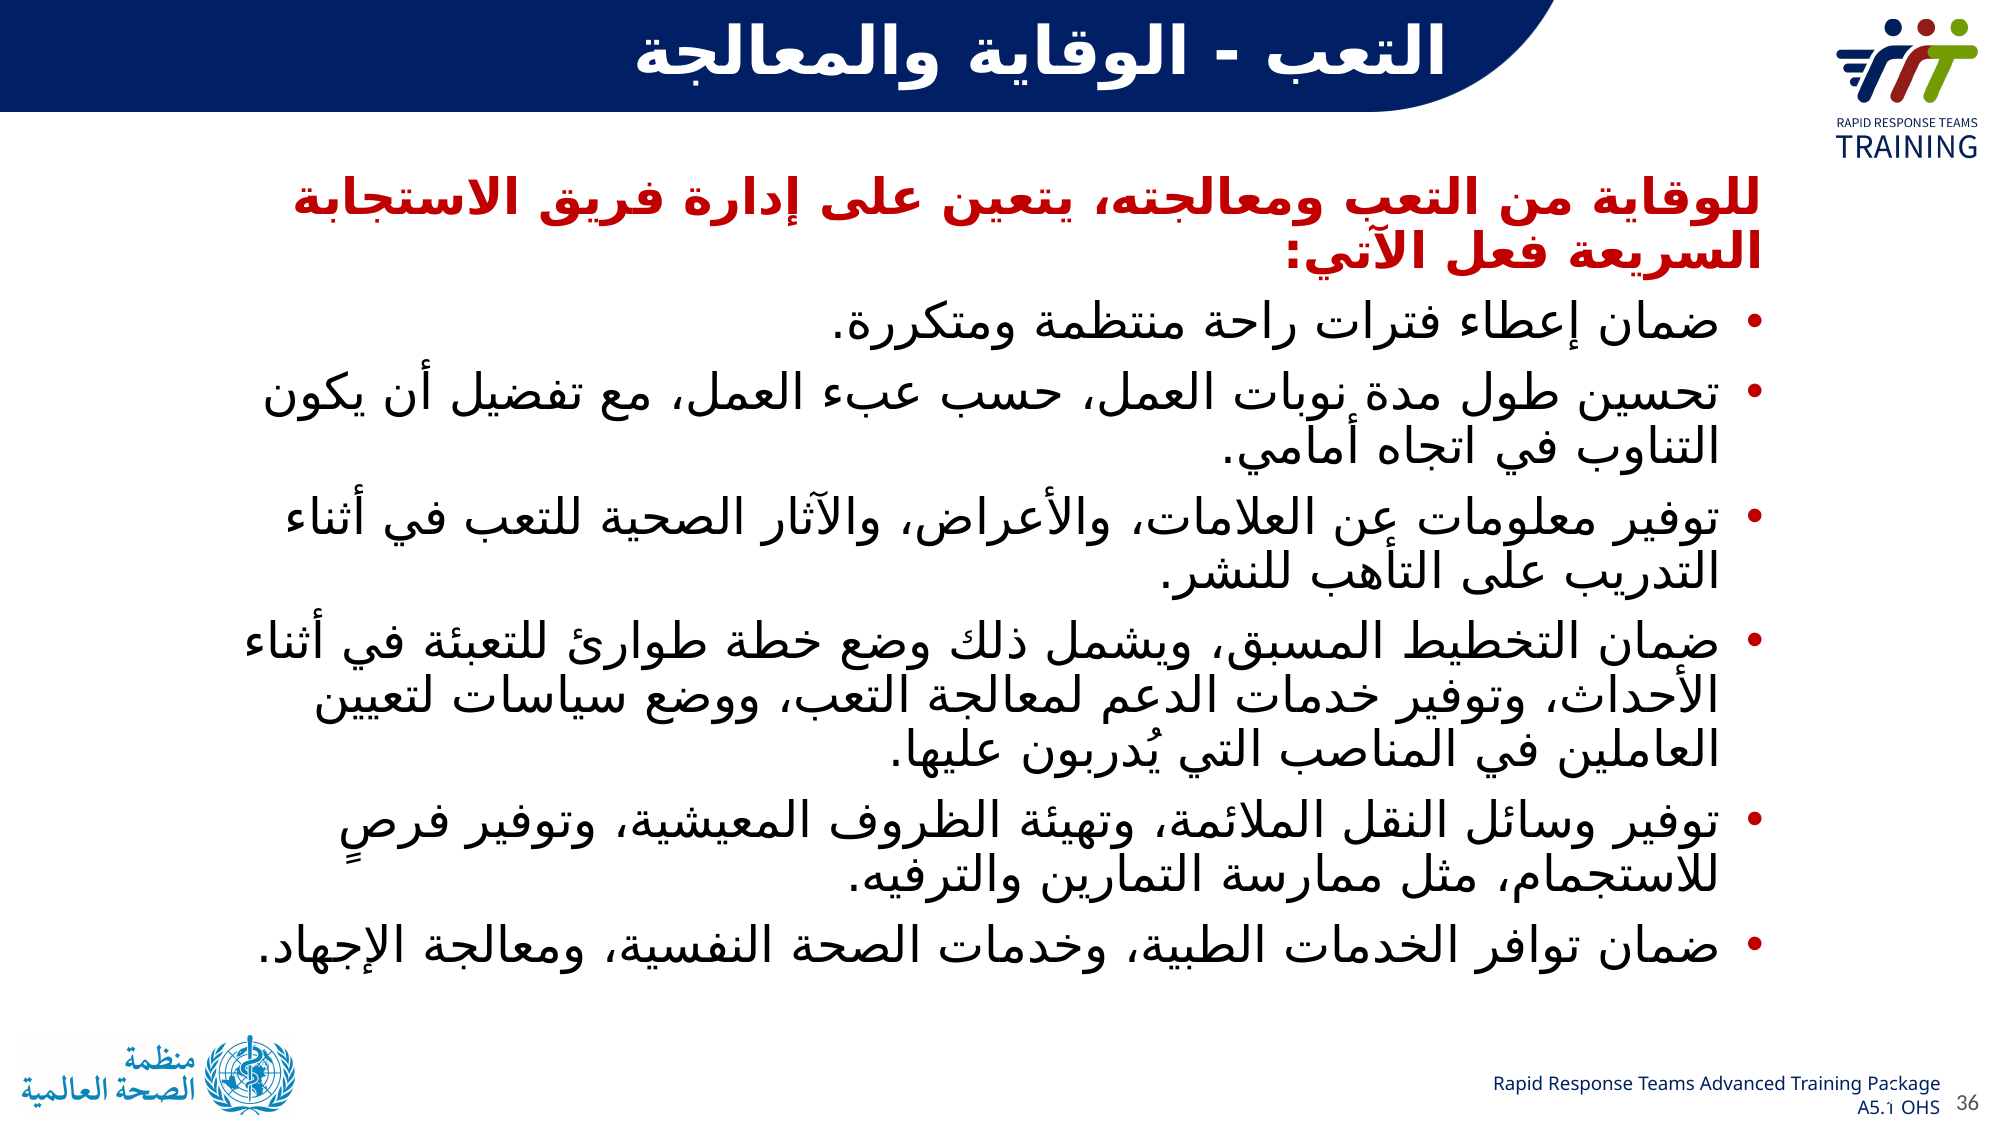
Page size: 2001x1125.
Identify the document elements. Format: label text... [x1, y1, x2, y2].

picture [22, 1035, 295, 1115]
title التعب - الوقاية والمعالجة [25, 0, 1457, 107]
list للوقاية من التعب ومعالجته، يتعين على إدارة فريق الاستجابة السريعة فعل الآتي: ضمان إعطاء فترات راحة منتظمة ومتكررة. تحسين طول مدة نوبات العمل، حسب عبء العمل، مع تفضيل أن يكون التناوب في اتجاه أمامي. توفير معلومات عن العلامات، والأعراض، والآثار الصحية للتعب في أثناء التدريب على التأهب للنشر. ضمان التخطيط المسبق، ويشمل ذلك وضع خطة طوارئ للتعبئة في أثناء الأحداث، وتوفير خدمات الدعم لمعالجة التعب، ووضع سياسات لتعيين العاملين في المناصب التي يُدربون عليها. توفير وسائل النقل الملائمة، وتهيئة الظروف المعيشية، وتوفير فرصٍ للاستجمام، مثل ممارسة التمارين والترفيه. ضمان توافر الخدمات الطبية، وخدمات الصحة النفسية، ومعالجة الإجهاد. [228, 163, 1772, 1067]
picture [1835, 19, 1978, 167]
picture [0, 0, 1578, 112]
slide_number 36 [1882, 1037, 1930, 1092]
